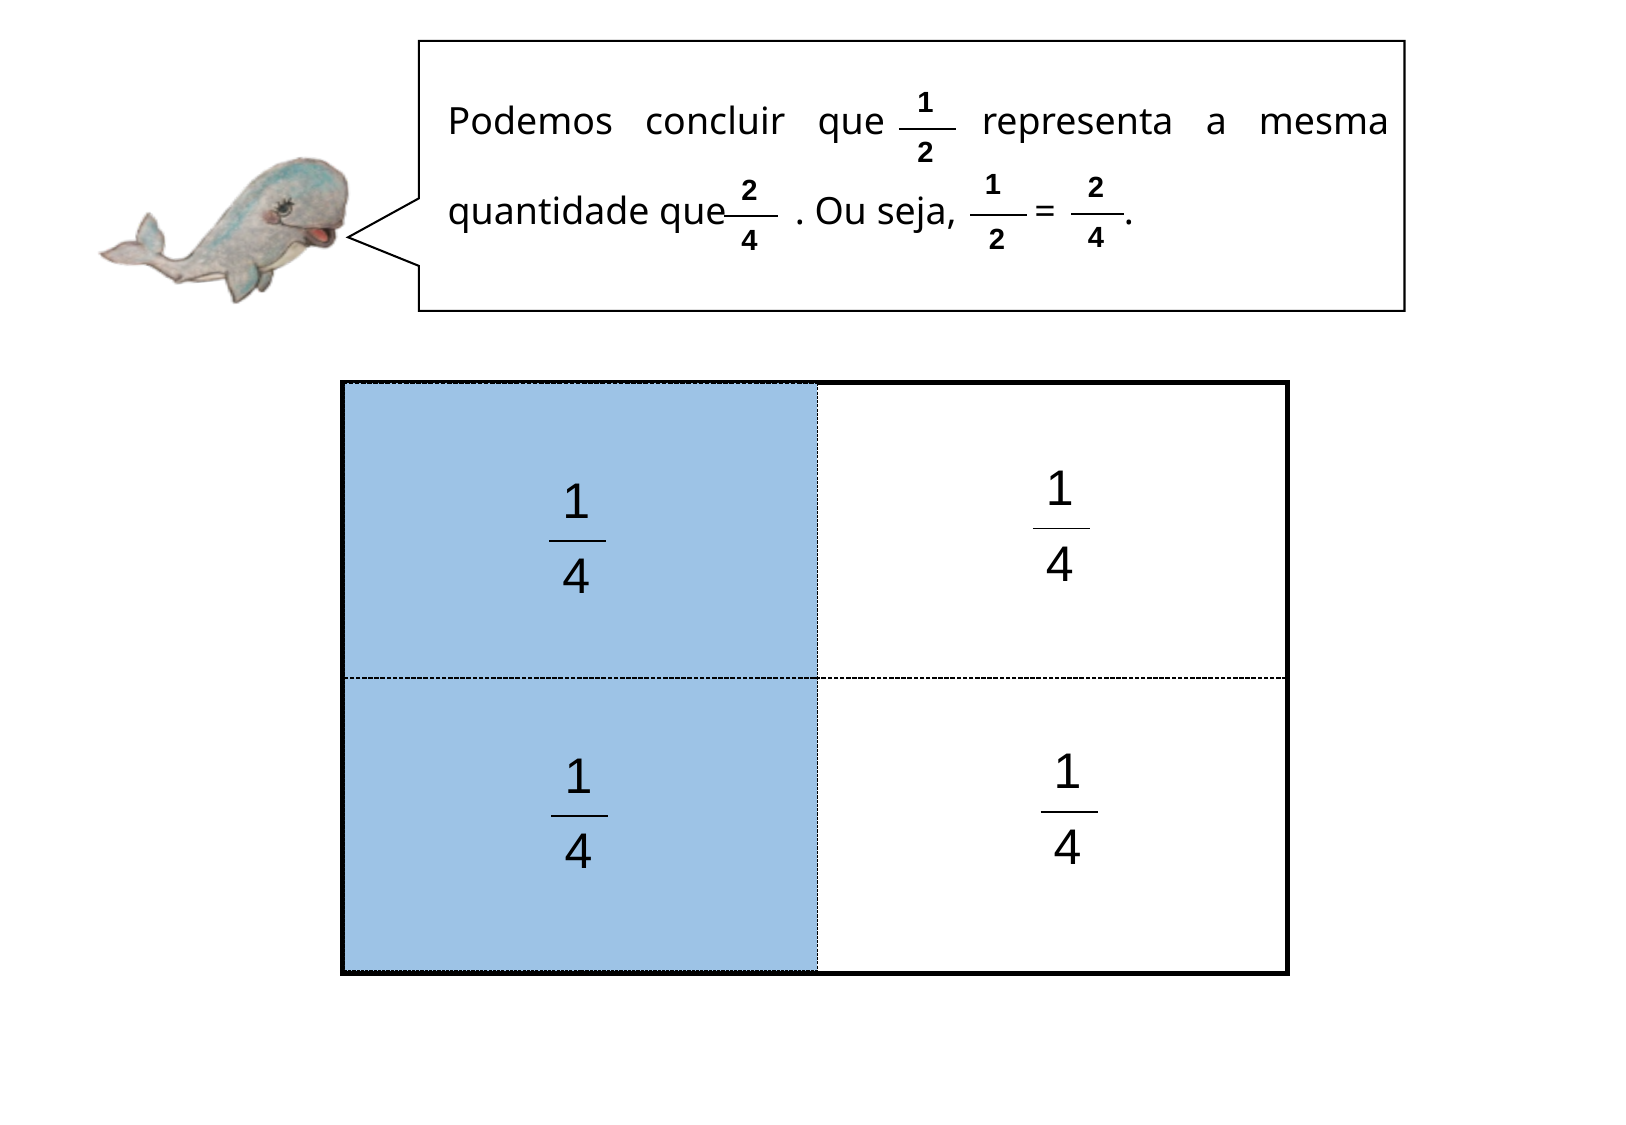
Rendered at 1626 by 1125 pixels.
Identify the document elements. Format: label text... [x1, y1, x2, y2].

table_header 1 [551, 741, 608, 815]
table_cell 4 [549, 542, 606, 617]
table_header 1 [549, 466, 606, 540]
table_cell 4 [551, 817, 608, 892]
table_cell 4 [1033, 529, 1090, 604]
picture [78, 145, 378, 319]
text_box [341, 679, 1288, 974]
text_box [418, 40, 1405, 311]
table_header 1 [1033, 453, 1090, 528]
table_cell 4 [1041, 813, 1098, 887]
text_box [344, 679, 818, 972]
table_header 1 [1041, 736, 1098, 811]
text_box [341, 382, 1288, 679]
